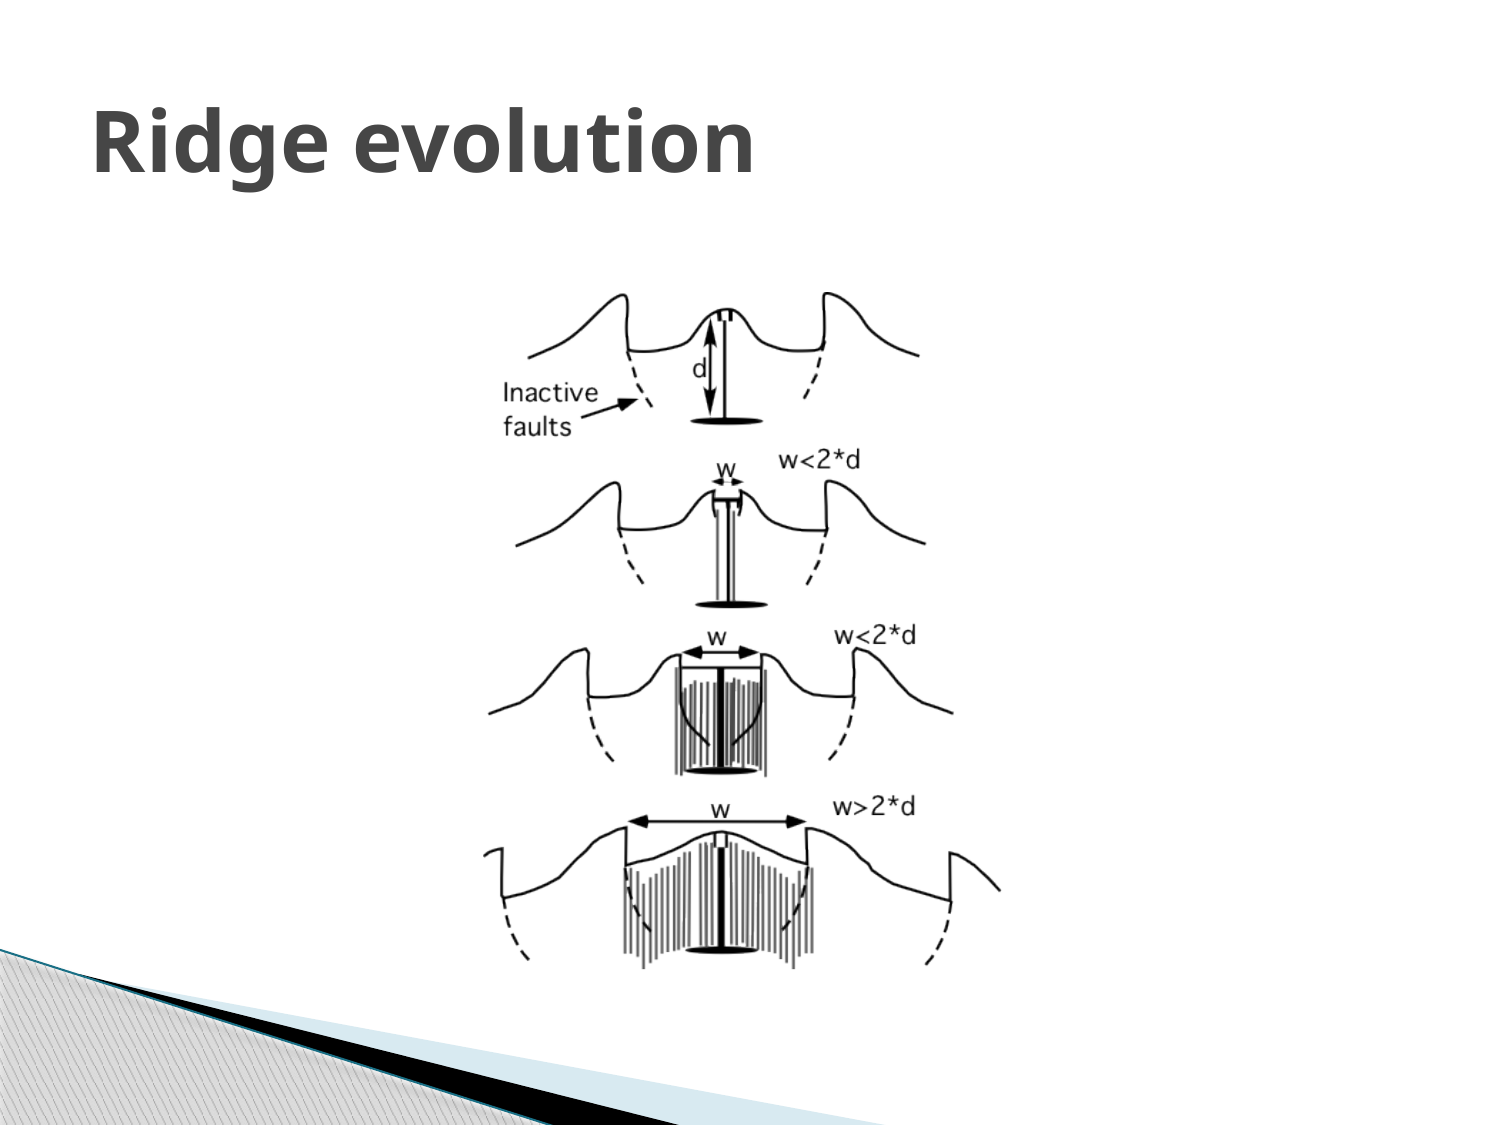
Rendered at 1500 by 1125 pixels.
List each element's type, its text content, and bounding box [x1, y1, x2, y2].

picture [483, 292, 1004, 971]
title Ridge evolution [75, 45, 1425, 233]
